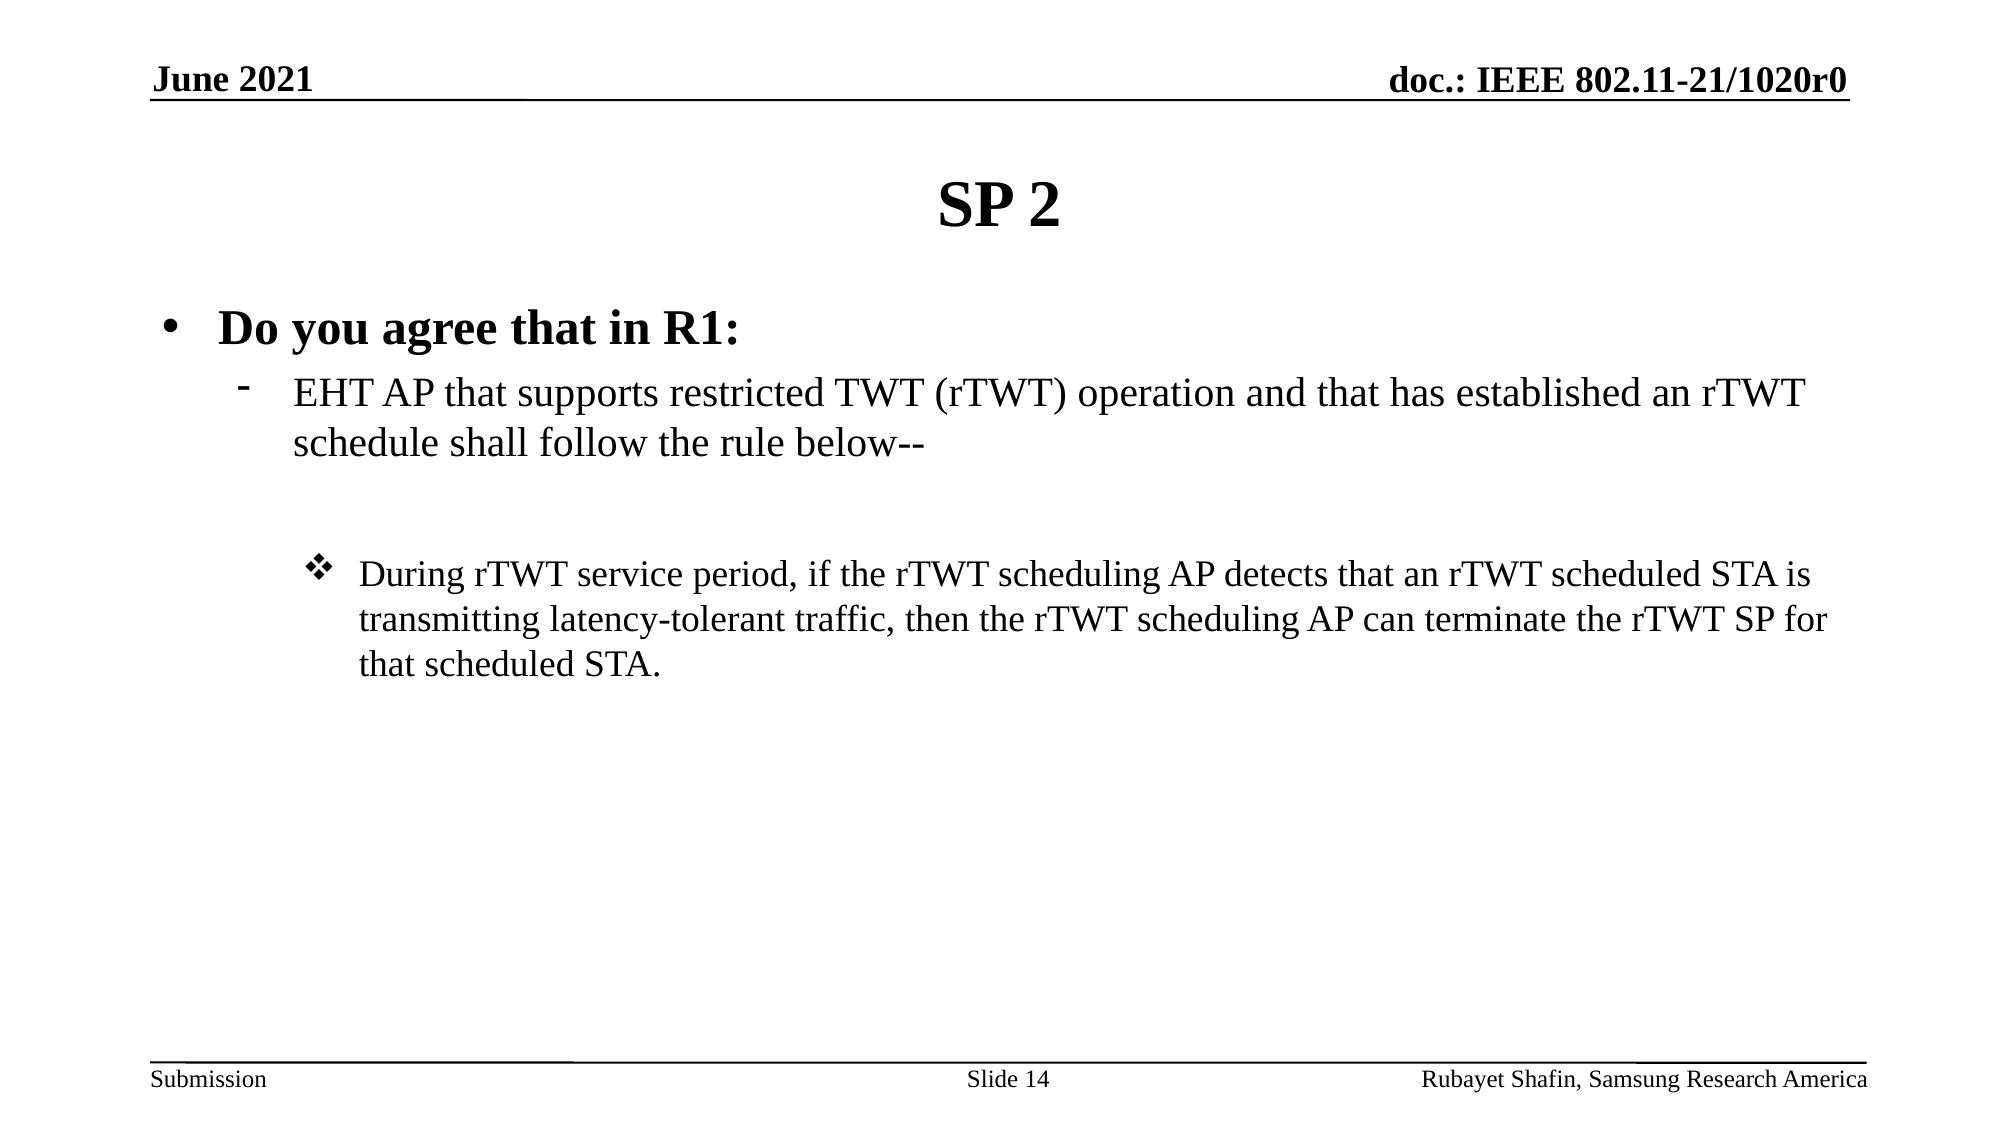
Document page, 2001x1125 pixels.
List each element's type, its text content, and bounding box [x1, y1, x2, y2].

slide_number Slide 14 [950, 1061, 1067, 1123]
footer Rubayet Shafin, Samsung Research America [1171, 1061, 1869, 1093]
title SP 2 [149, 112, 1850, 288]
list Do you agree that in R1: EHT AP that supports restricted TWT (rTWT) operation and that has established an rTWT schedule shall follow the rule below-- During rTWT service period, if the rTWT scheduling AP detects that an rTWT scheduled STA is transmitting latency-tolerant traffic, then the rTWT scheduling AP can terminate the rTWT SP for that scheduled STA. [146, 286, 1847, 963]
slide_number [152, 54, 563, 100]
